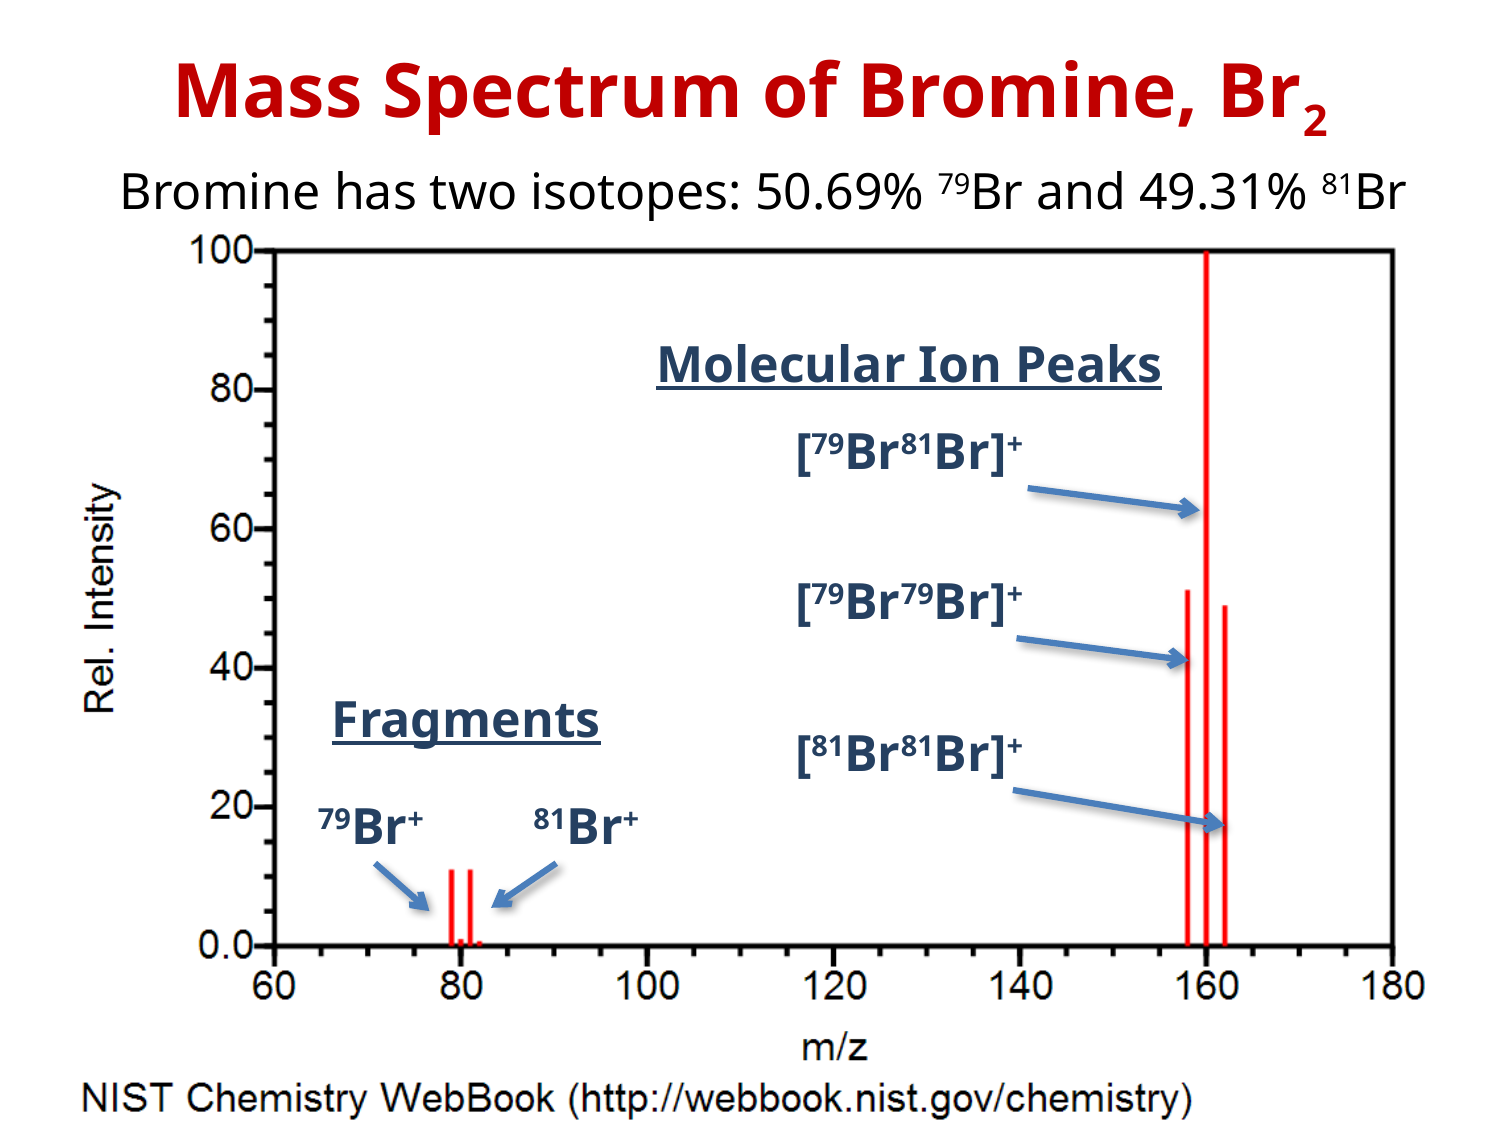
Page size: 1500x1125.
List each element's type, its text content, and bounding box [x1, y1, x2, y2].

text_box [374, 862, 430, 912]
text_box Bromine has two isotopes: 50.69% 79Br and 49.31% 81Br [104, 152, 1423, 226]
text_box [1016, 637, 1189, 661]
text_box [1027, 487, 1201, 511]
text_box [1012, 789, 1226, 826]
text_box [490, 862, 557, 909]
title Mass Spectrum of Bromine, Br2 [75, 0, 1425, 188]
picture [74, 227, 1438, 1125]
